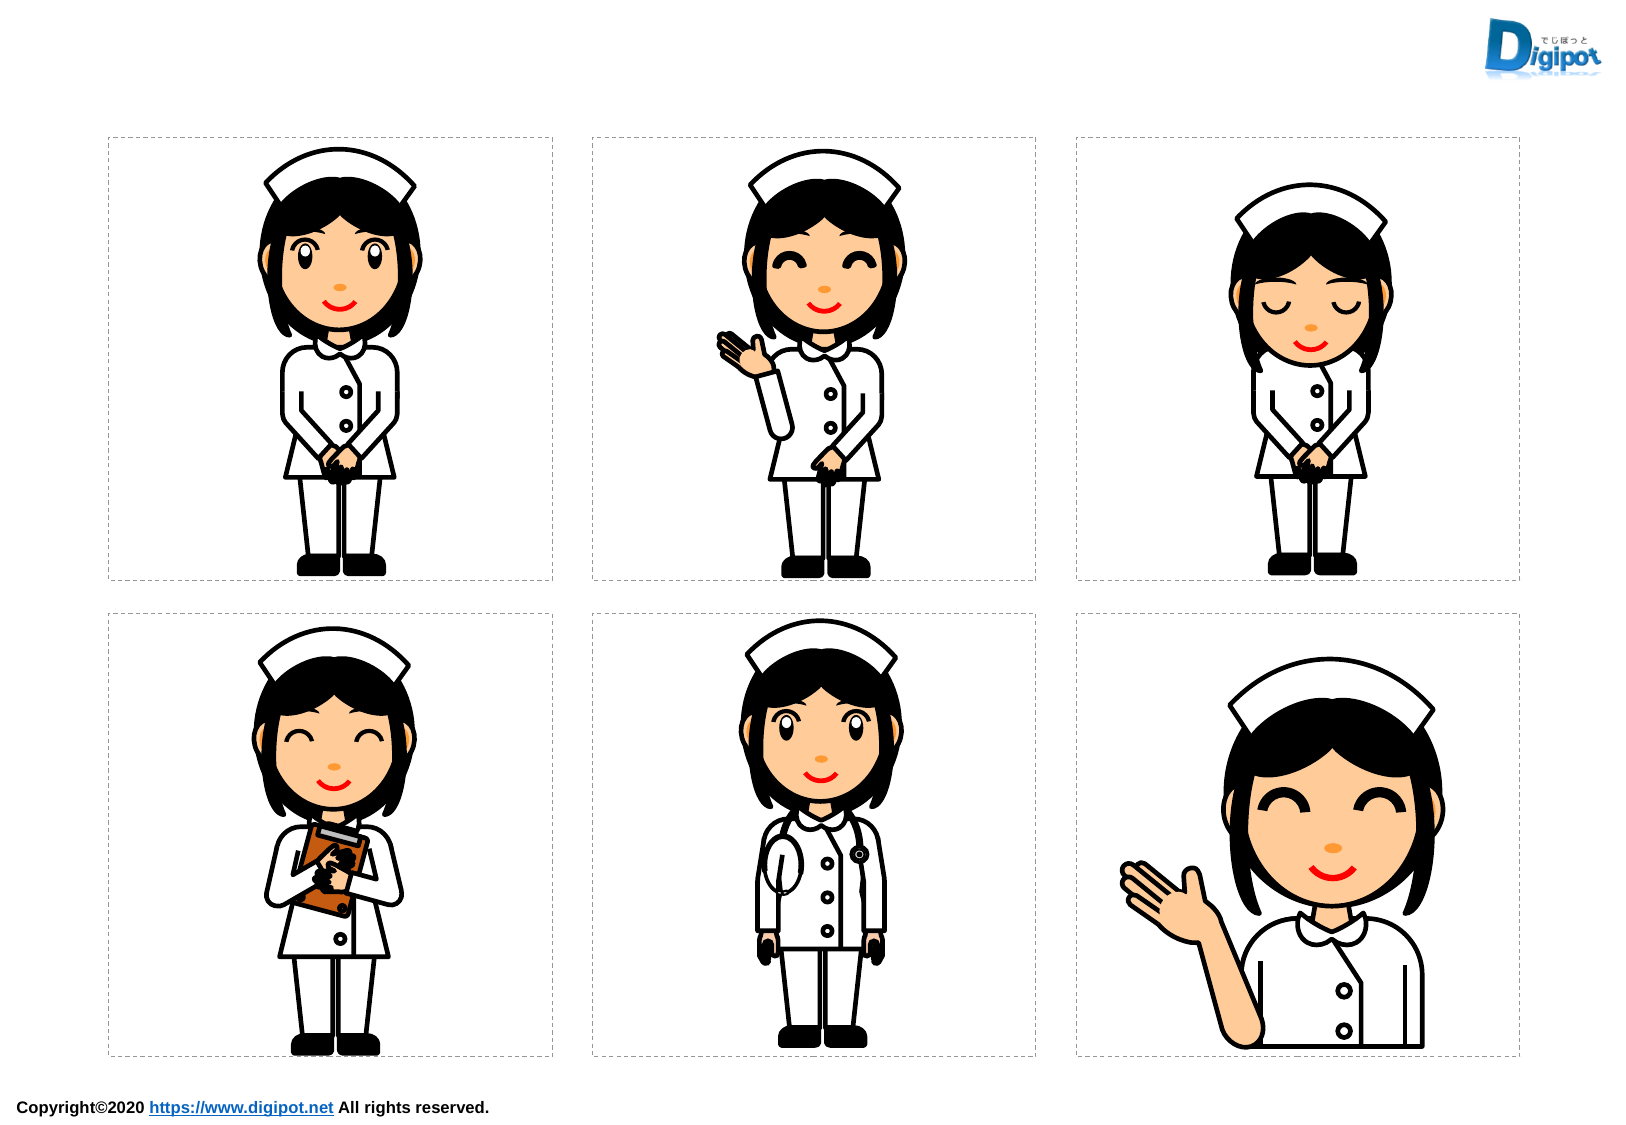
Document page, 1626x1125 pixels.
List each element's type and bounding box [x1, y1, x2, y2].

text_box [1231, 184, 1392, 573]
text_box [1128, 659, 1443, 1048]
text_box [741, 620, 902, 1046]
picture [1485, 18, 1602, 82]
text_box [720, 151, 905, 576]
text_box [254, 628, 415, 1054]
text_box [260, 149, 420, 574]
